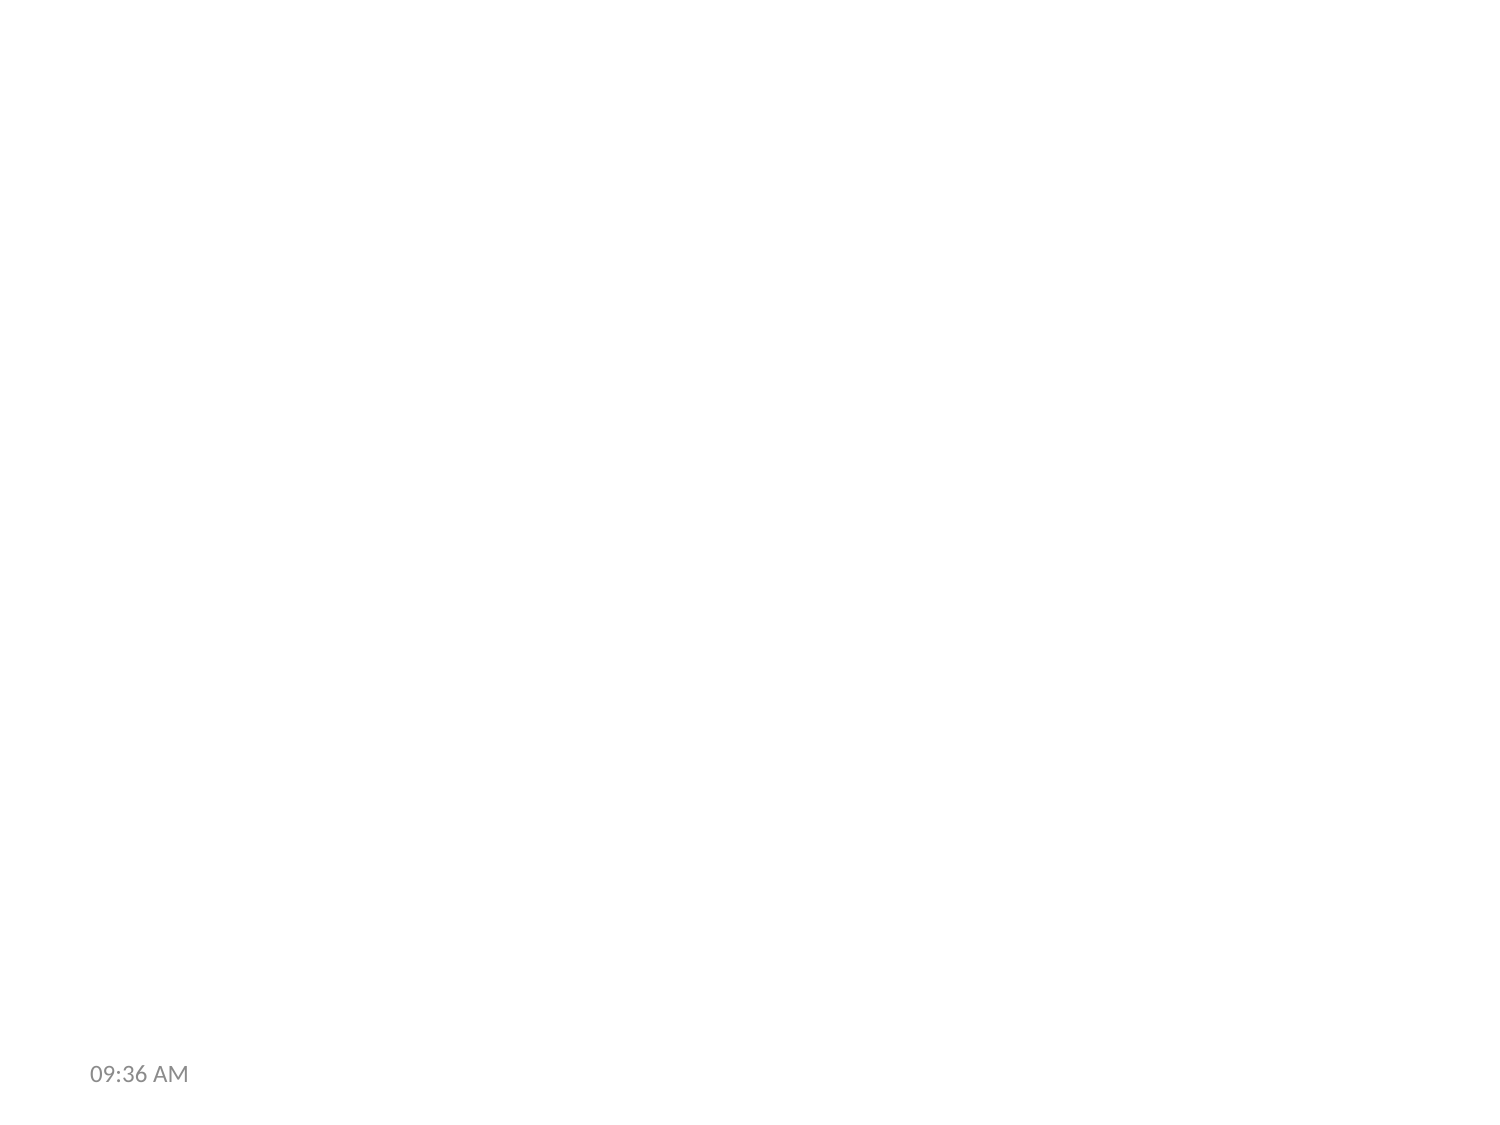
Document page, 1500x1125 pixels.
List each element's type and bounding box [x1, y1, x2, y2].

slide_number [75, 1042, 425, 1103]
